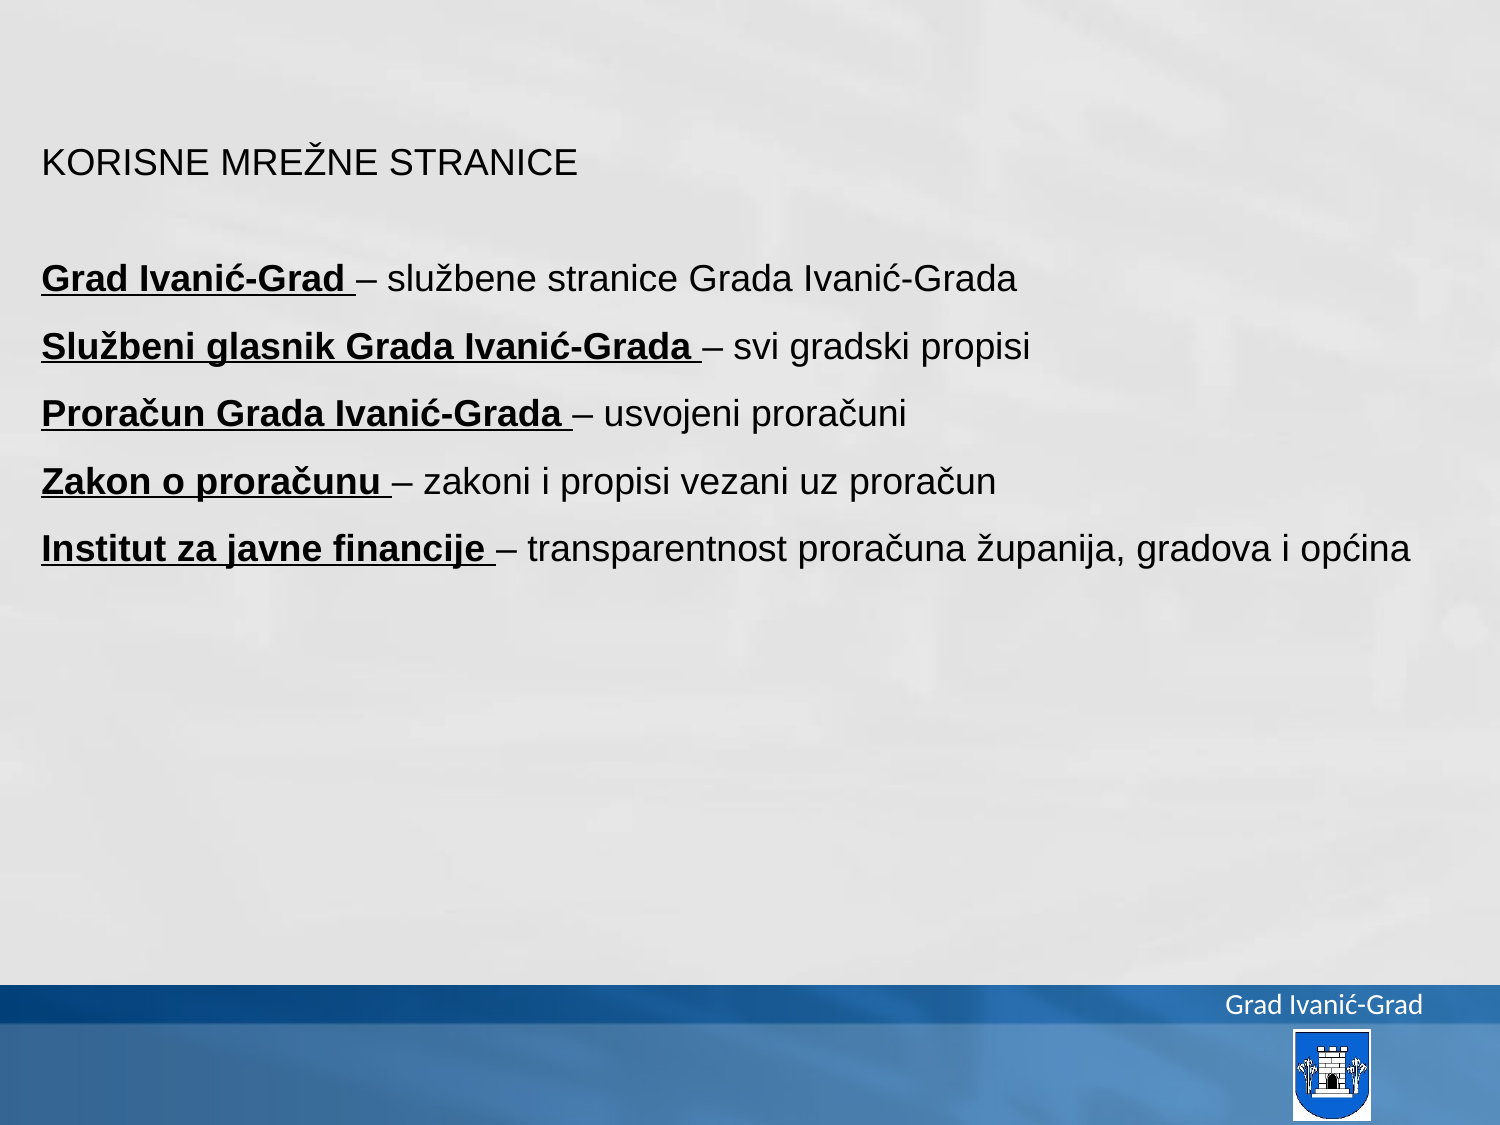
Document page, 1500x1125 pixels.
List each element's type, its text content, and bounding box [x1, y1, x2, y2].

list KORISNE MREŽNE STRANICE Grad Ivanić-Grad – službene stranice Grada Ivanić-Grada Službeni glasnik Grada Ivanić-Grada – svi gradski propisi Proračun Grada Ivanić-Grada – usvojeni proračuni Zakon o proračunu – zakoni i propisi vezani uz proračun Institut za javne financije – transparentnost proračuna županija, gradova i općina [41, 42, 1417, 566]
text_box Grad Ivanić-Grad [1210, 977, 1500, 1028]
picture [0, 0, 1500, 1125]
